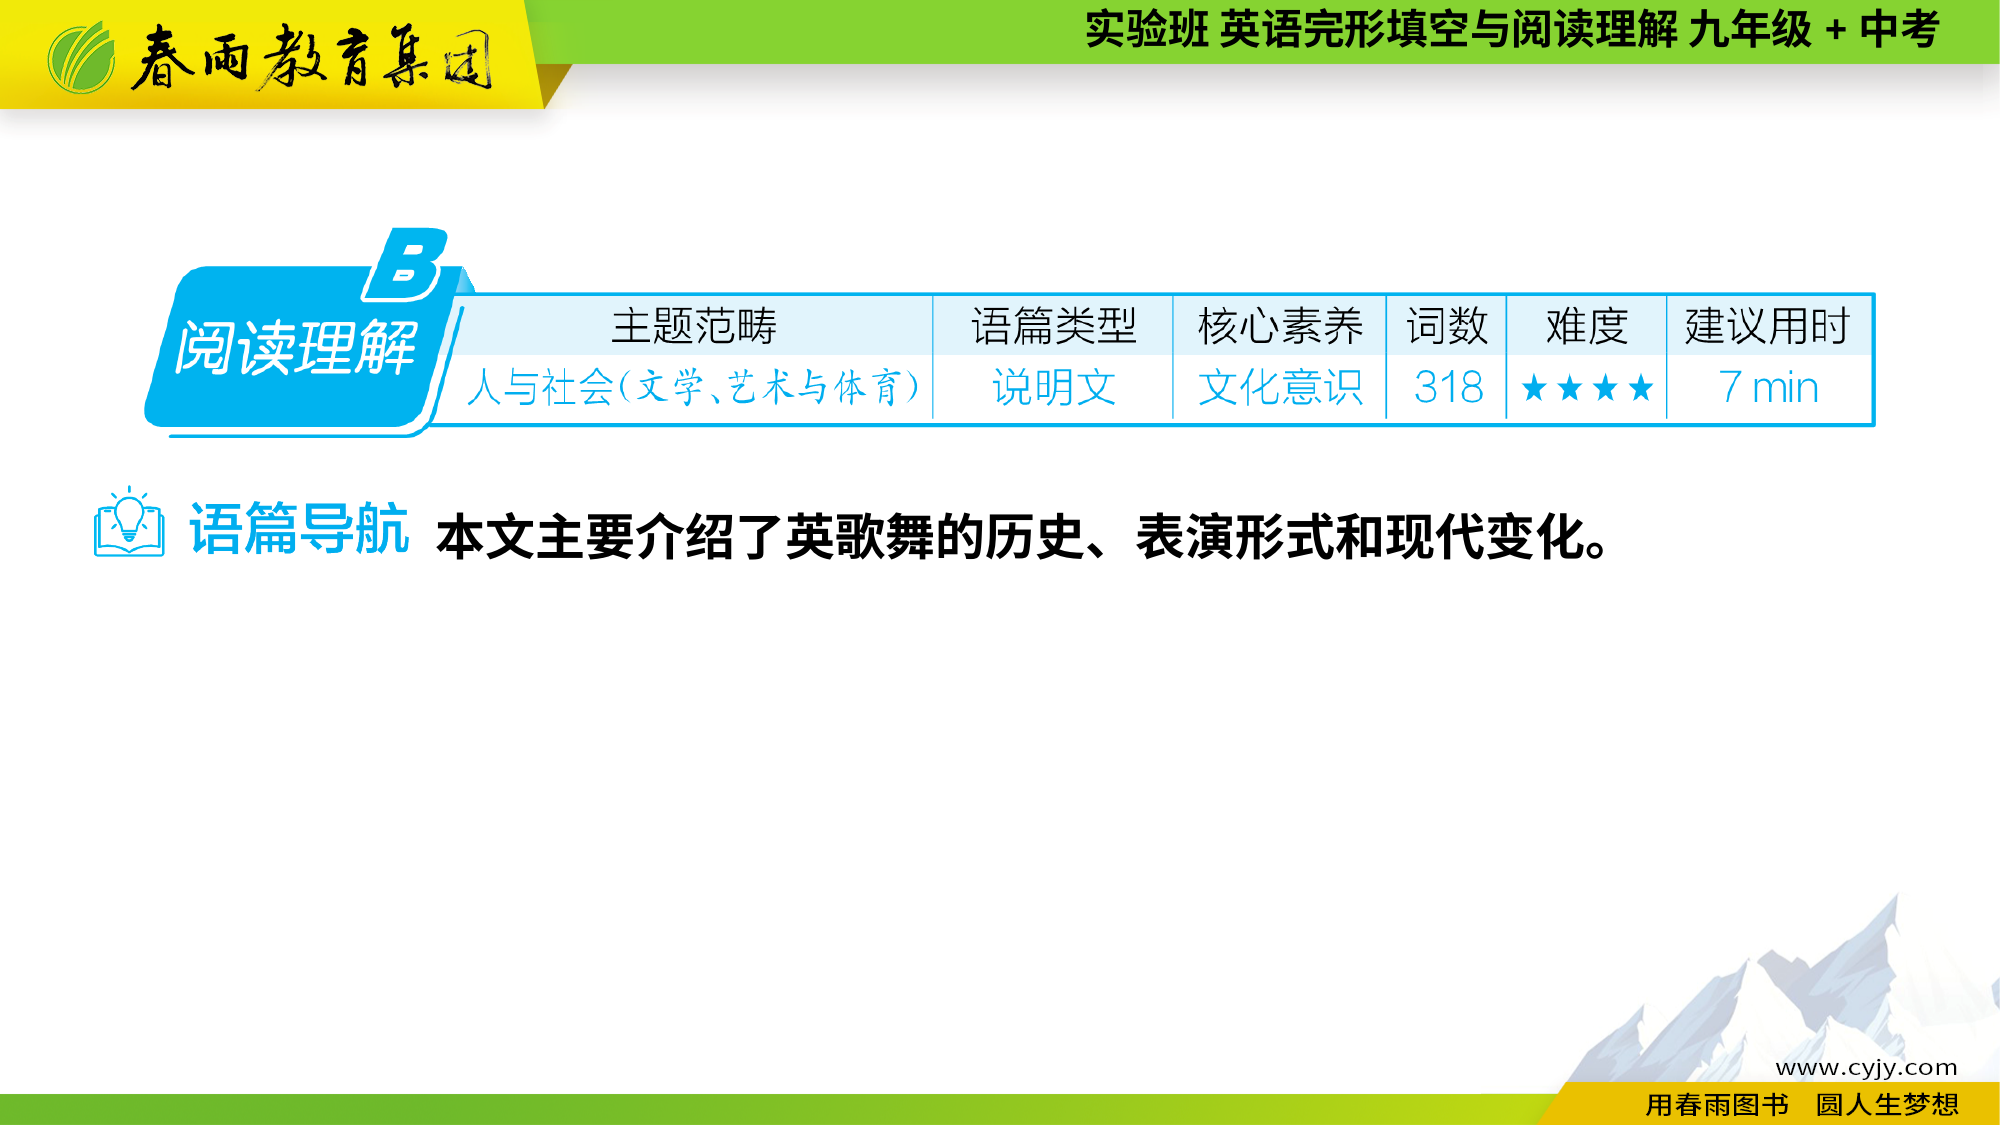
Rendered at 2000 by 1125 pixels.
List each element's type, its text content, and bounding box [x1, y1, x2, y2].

list 本文主要介绍了英歌舞的历史、表演形式和现代变化。 [59, 467, 1944, 563]
picture [0, 0, 2000, 1125]
